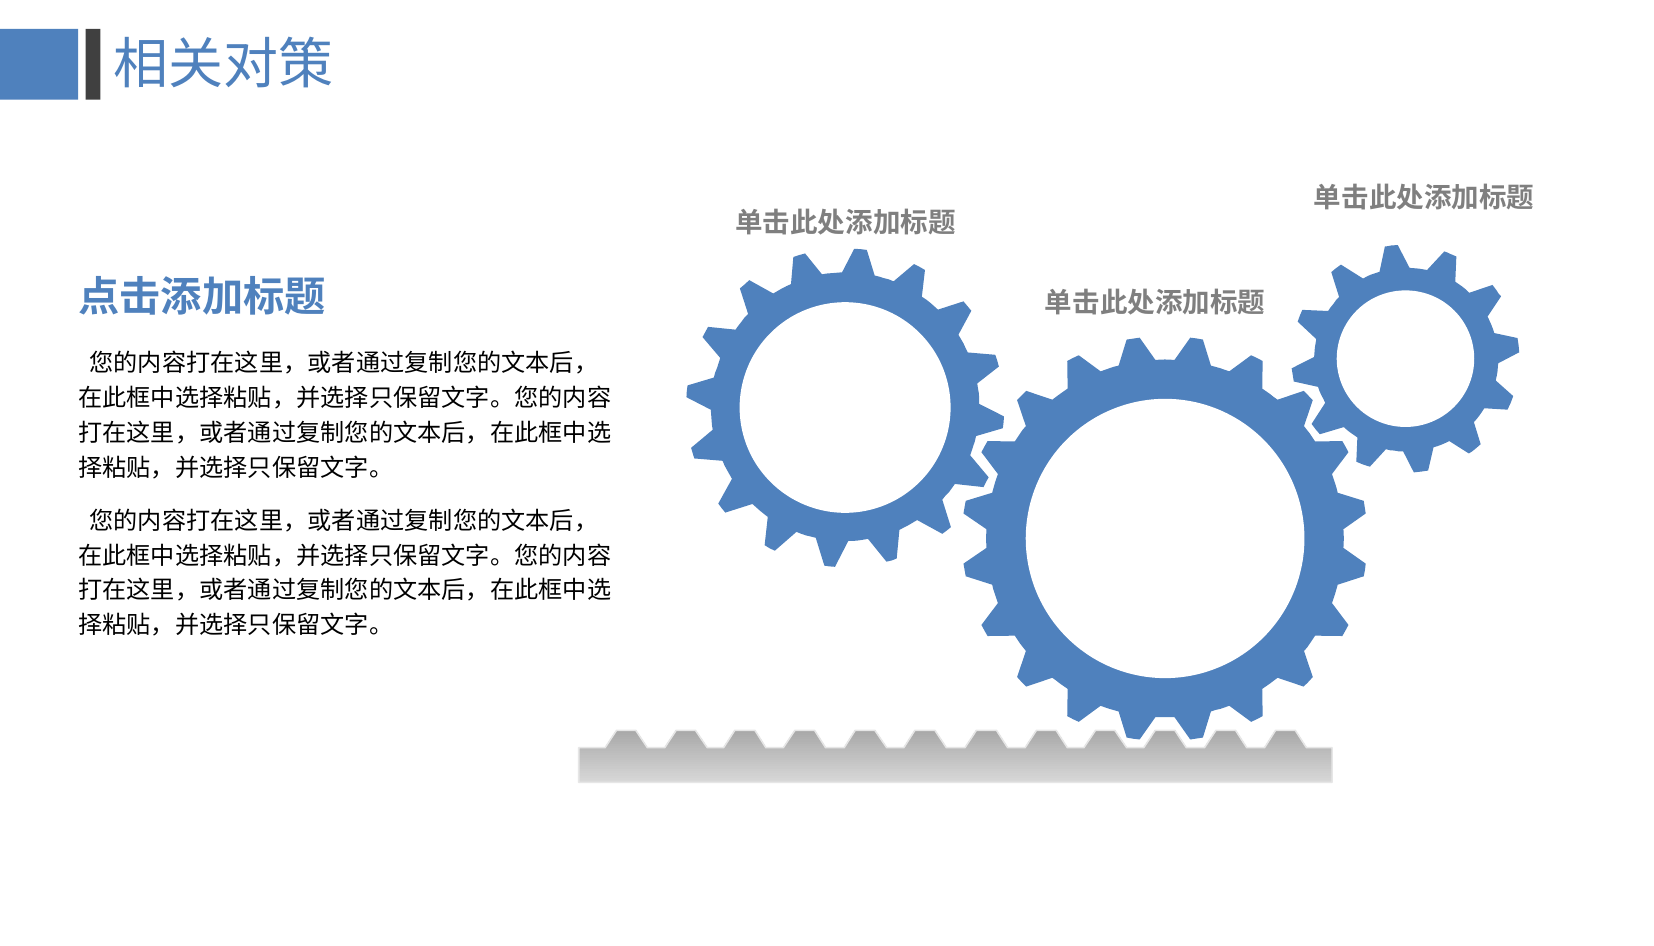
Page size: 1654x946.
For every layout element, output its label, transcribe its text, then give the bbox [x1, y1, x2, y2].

title 相关对策 [0, 21, 960, 112]
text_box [1291, 244, 1520, 473]
text_box 您的内容打在这里，或者通过复制您的文本后，在此框中选择粘贴，并选择只保留文字。您的内容打在这里，或者通过复制您的文本后，在此框中选择粘贴，并选择只保留文字。 [78, 499, 619, 652]
text_box 单击此处添加标题 [1022, 277, 1286, 326]
text_box 您的内容打在这里，或者通过复制您的文本后，在此框中选择粘贴，并选择只保留文字。您的内容打在这里，或者通过复制您的文本后，在此框中选择粘贴，并选择只保留文字。 [78, 341, 619, 494]
text_box 单击此处添加标题 [1291, 172, 1556, 221]
text_box 单击此处添加标题 [713, 197, 978, 245]
text_box [578, 730, 1333, 783]
text_box 点击添加标题 [78, 251, 413, 325]
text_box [686, 248, 1005, 568]
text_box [963, 337, 1366, 740]
